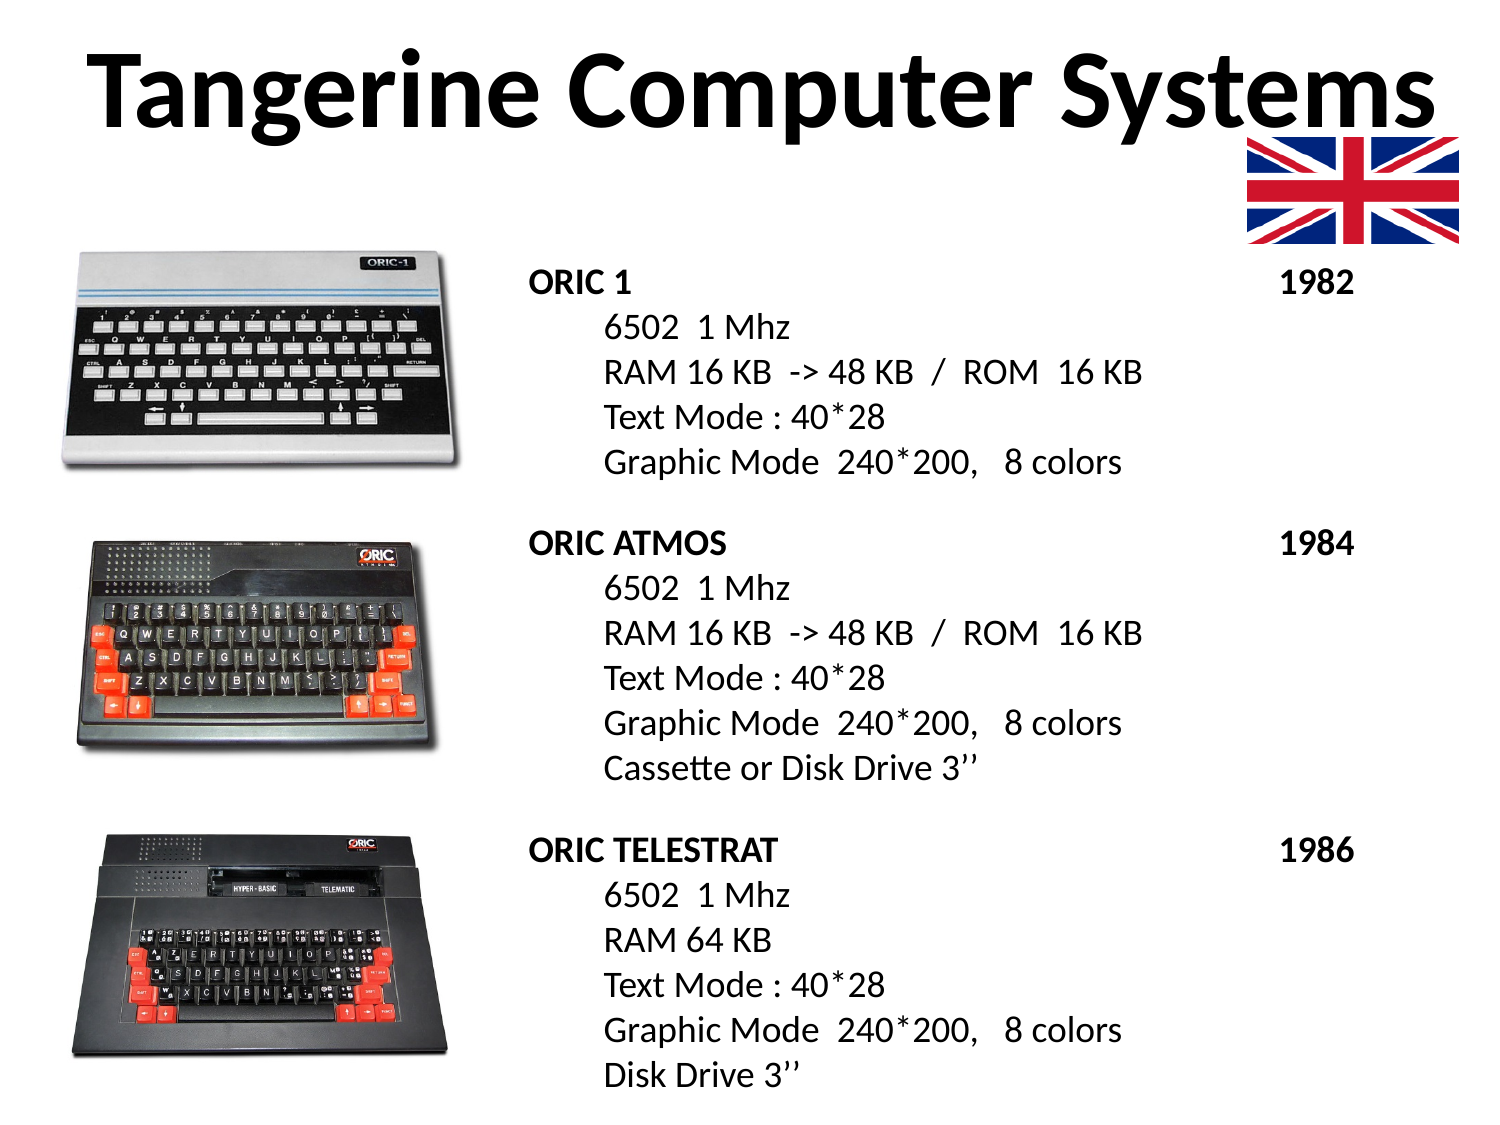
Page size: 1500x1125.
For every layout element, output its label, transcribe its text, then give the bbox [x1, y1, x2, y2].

text_box Tangerine Computer Systems [71, 7, 1454, 157]
text_box ORIC TELESTRAT 1986 6502 1 Mhz RAM 64 KB Text Mode : 40*28 Graphic Mode 240*200, 8 colors Disk Drive 3’’ [513, 818, 1471, 1103]
picture [41, 231, 474, 492]
text_box ORIC ATMOS 1984 6502 1 Mhz RAM 16 KB -> 48 KB / ROM 16 KB Text Mode : 40*28 Graphic Mode 240*200, 8 colors Cassette or Disk Drive 3’’ [513, 510, 1471, 796]
picture [55, 822, 461, 1071]
picture [1246, 136, 1459, 244]
text_box ORIC 1 1982 6502 1 Mhz RAM 16 KB -> 48 KB / ROM 16 KB Text Mode : 40*28 Graphic Mode 240*200, 8 colors [513, 249, 1471, 489]
picture [52, 514, 454, 771]
